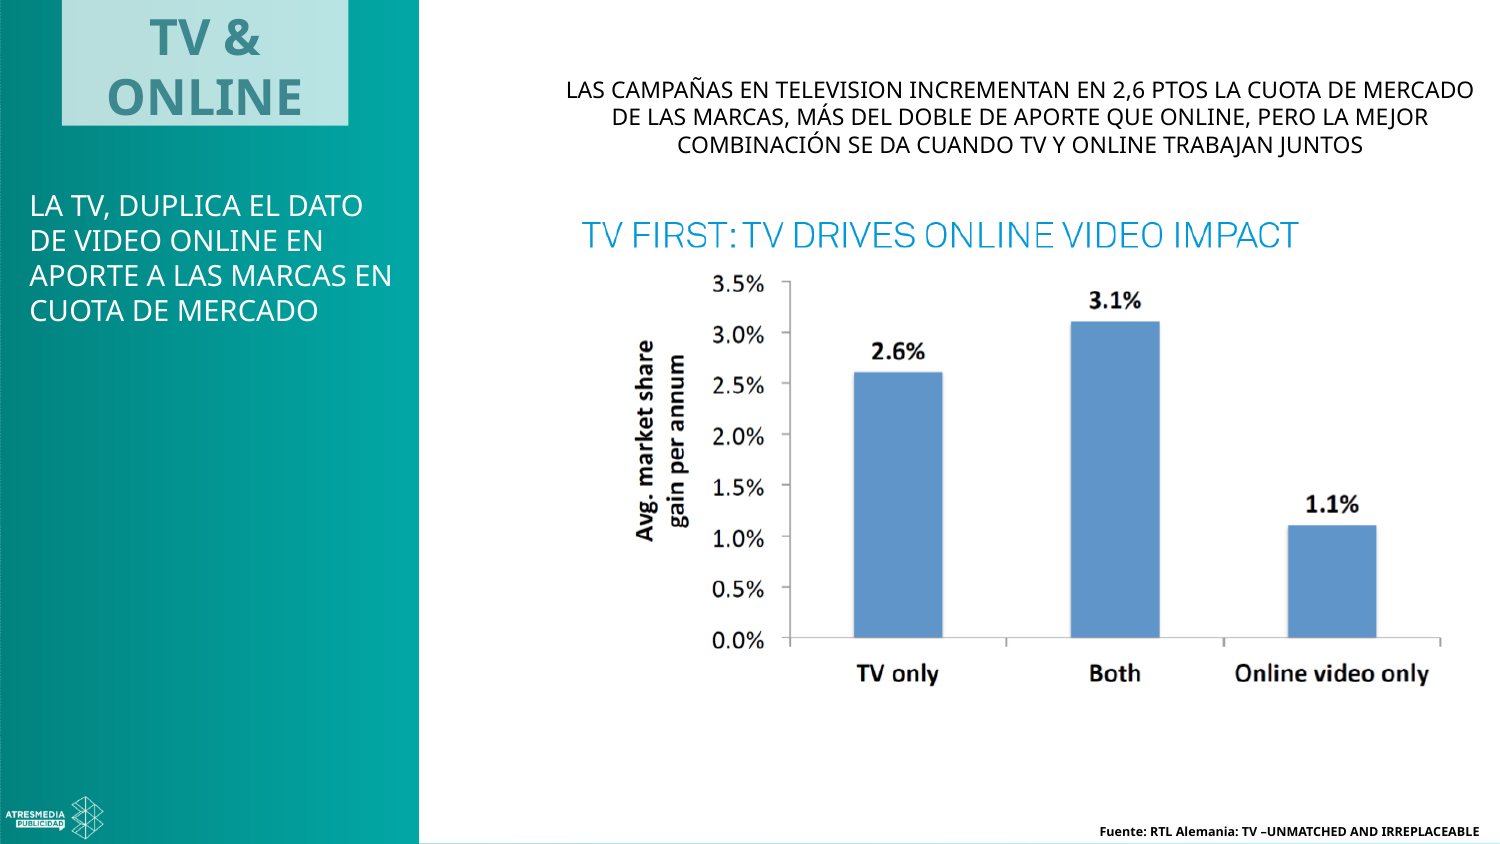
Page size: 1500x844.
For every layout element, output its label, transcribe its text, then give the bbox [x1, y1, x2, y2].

text_box [417, 0, 1500, 844]
text_box Fuente: RTL Alemania: TV –UNMATCHED AND IRREPLACEABLE [41, 816, 1495, 844]
text_box LA TV, DUPLICA EL DATO DE VIDEO ONLINE EN APORTE A LAS MARCAS EN CUOTA DE MERCADO [29, 185, 396, 328]
picture [0, 0, 417, 844]
picture [572, 214, 1459, 696]
text_box LAS CAMPAÑAS EN TELEVISION INCREMENTAN EN 2,6 PTOS LA CUOTA DE MERCADO DE LAS MARCAS, MÁS DEL DOBLE DE APORTE QUE ONLINE, PERO LA MEJOR COMBINACIÓN SE DA CUANDO TV Y ONLINE TRABAJAN JUNTOS [541, 67, 1500, 166]
